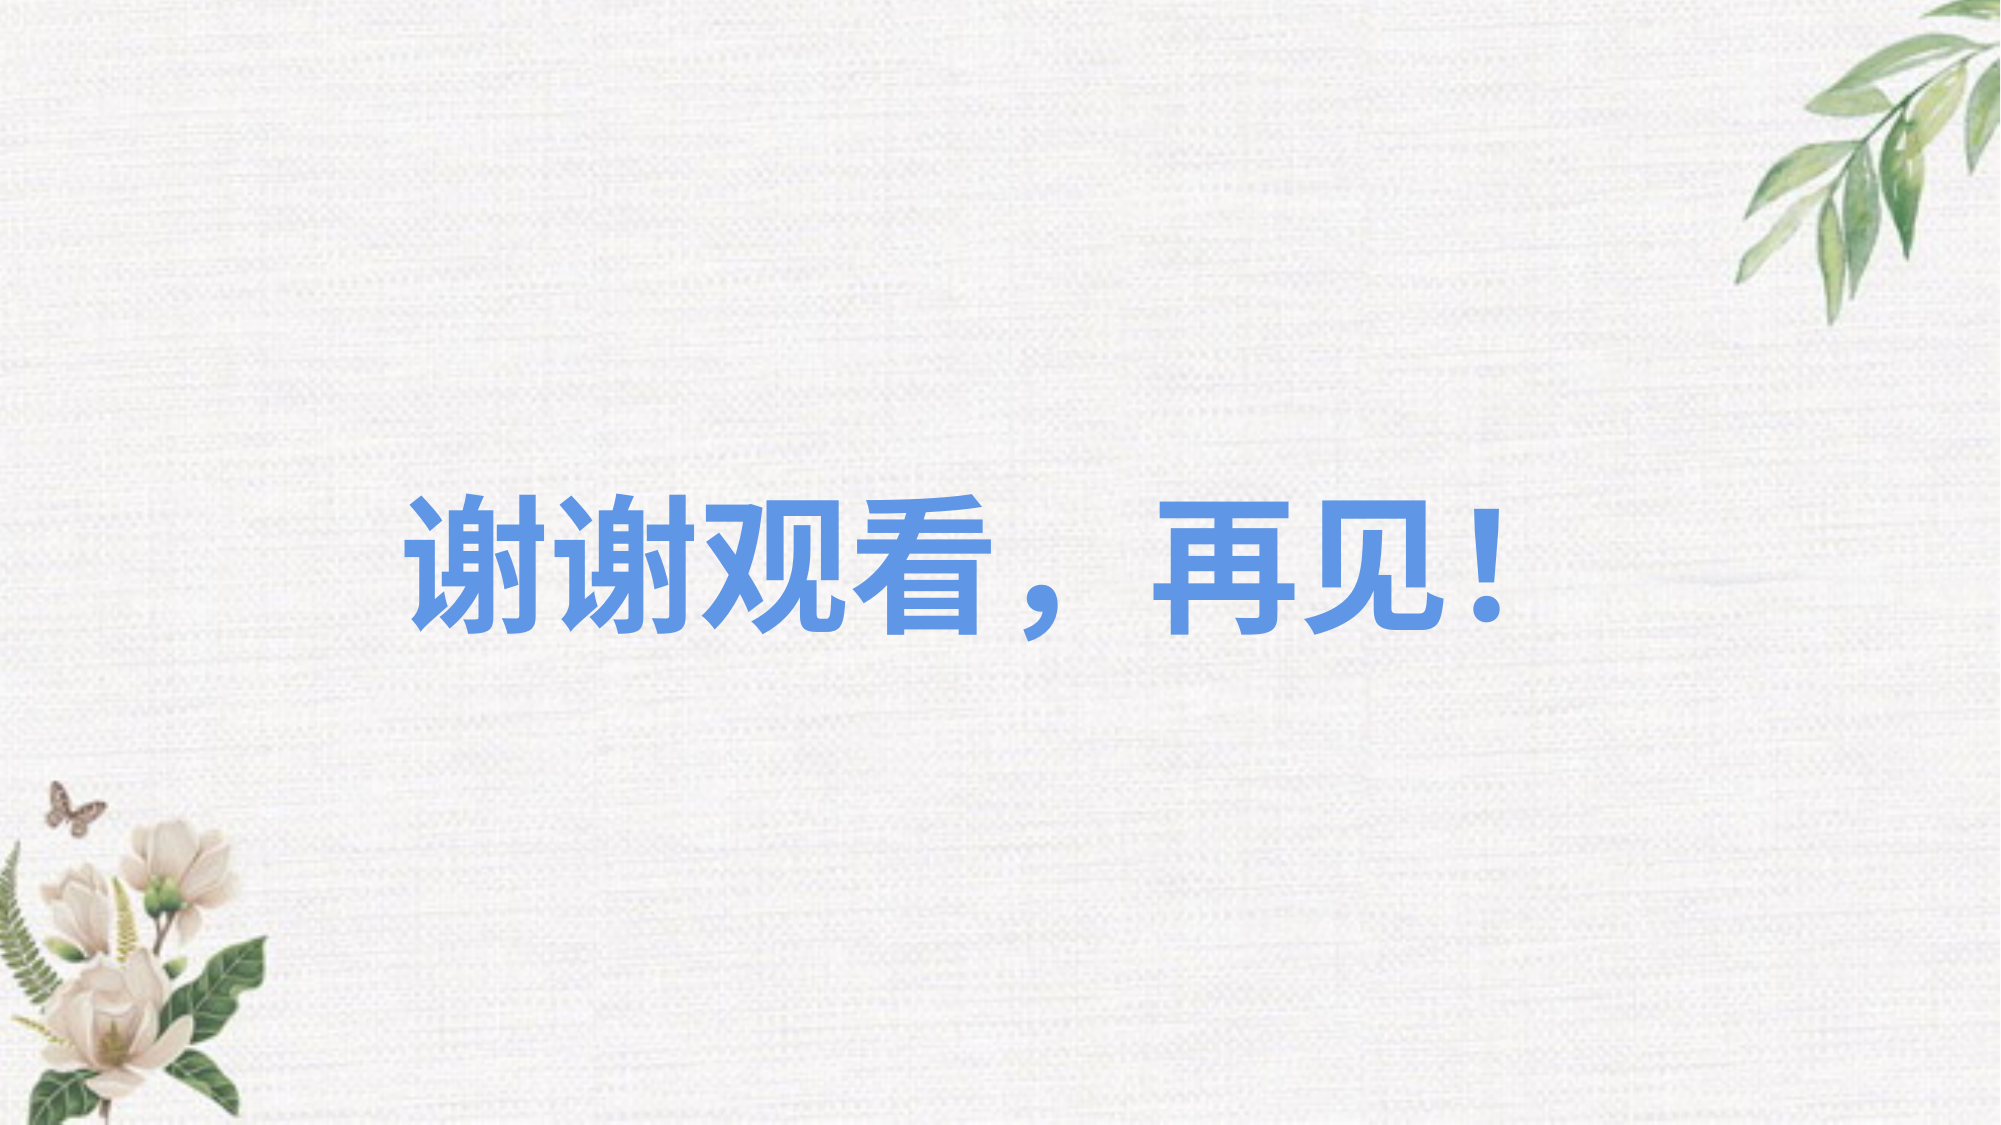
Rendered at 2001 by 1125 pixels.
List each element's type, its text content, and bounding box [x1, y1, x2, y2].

picture [0, 0, 2001, 1125]
text_box 谢谢观看，再见！ [213, 463, 1787, 661]
